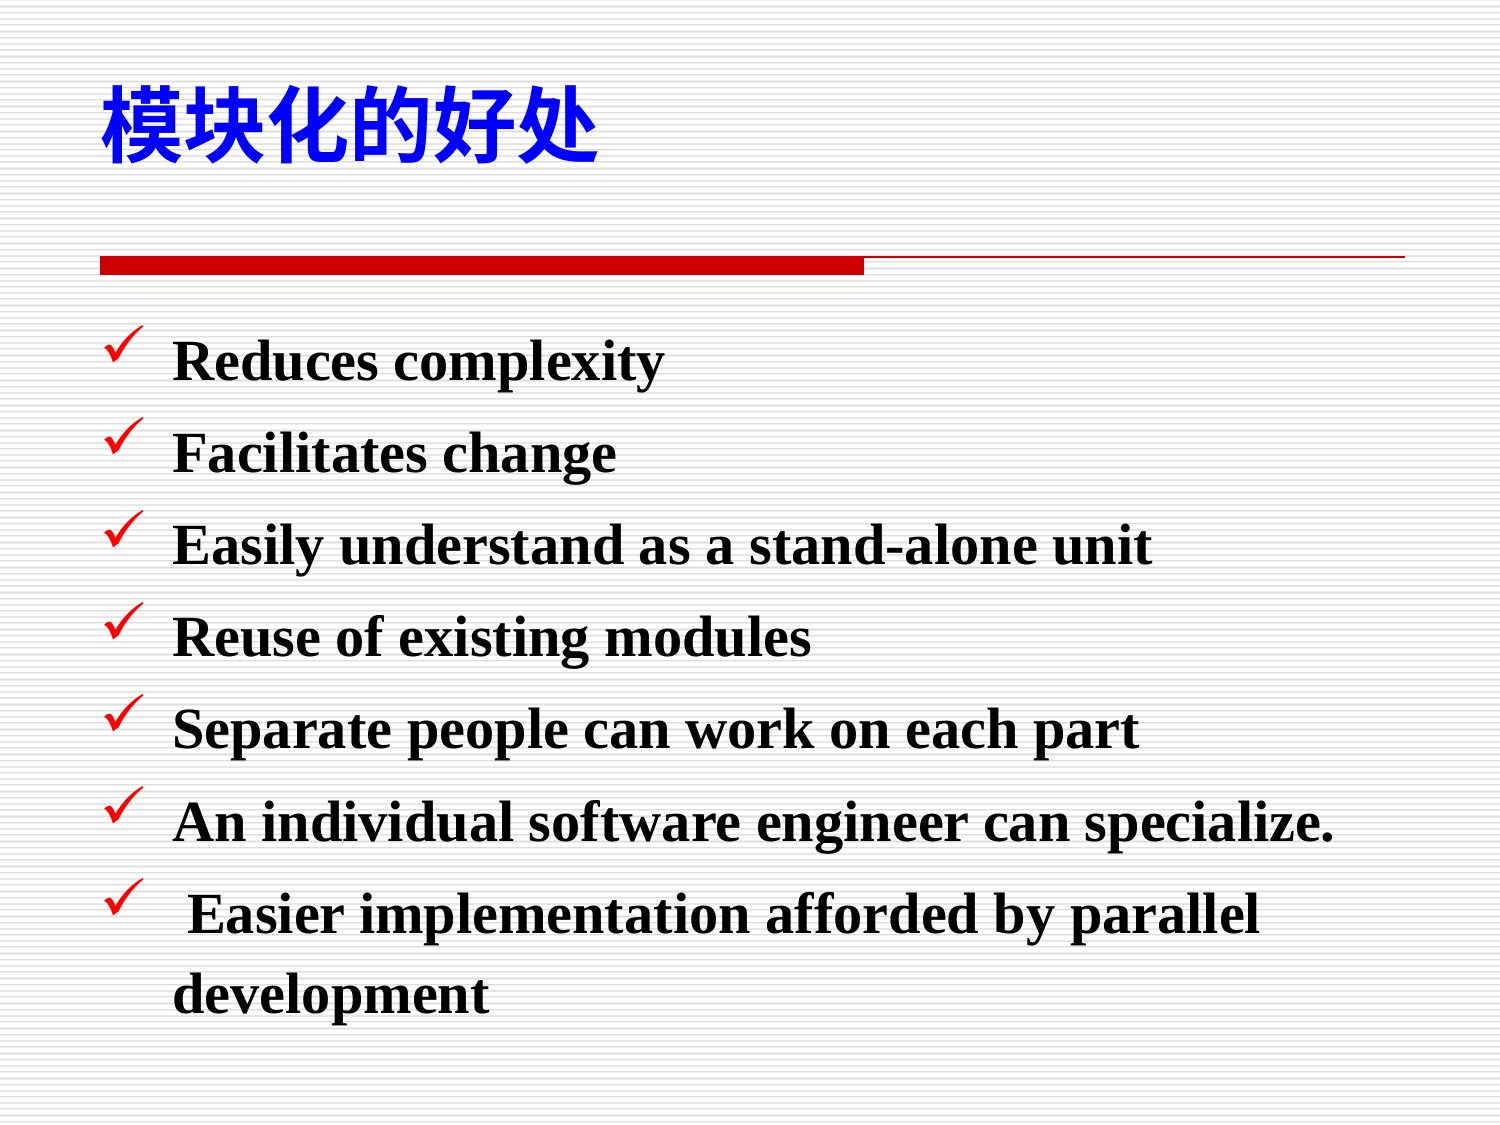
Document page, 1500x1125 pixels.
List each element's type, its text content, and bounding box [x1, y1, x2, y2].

text_box Reduces complexity Facilitates change Easily understand as a stand-alone unit Reuse of existing modules Separate people can work on each part An individual software engineer can specialize. Easier implementation afforded by parallel development [84, 304, 1500, 1125]
picture [0, 0, 1500, 1125]
text_box 模块化的好处 [85, 60, 1361, 186]
